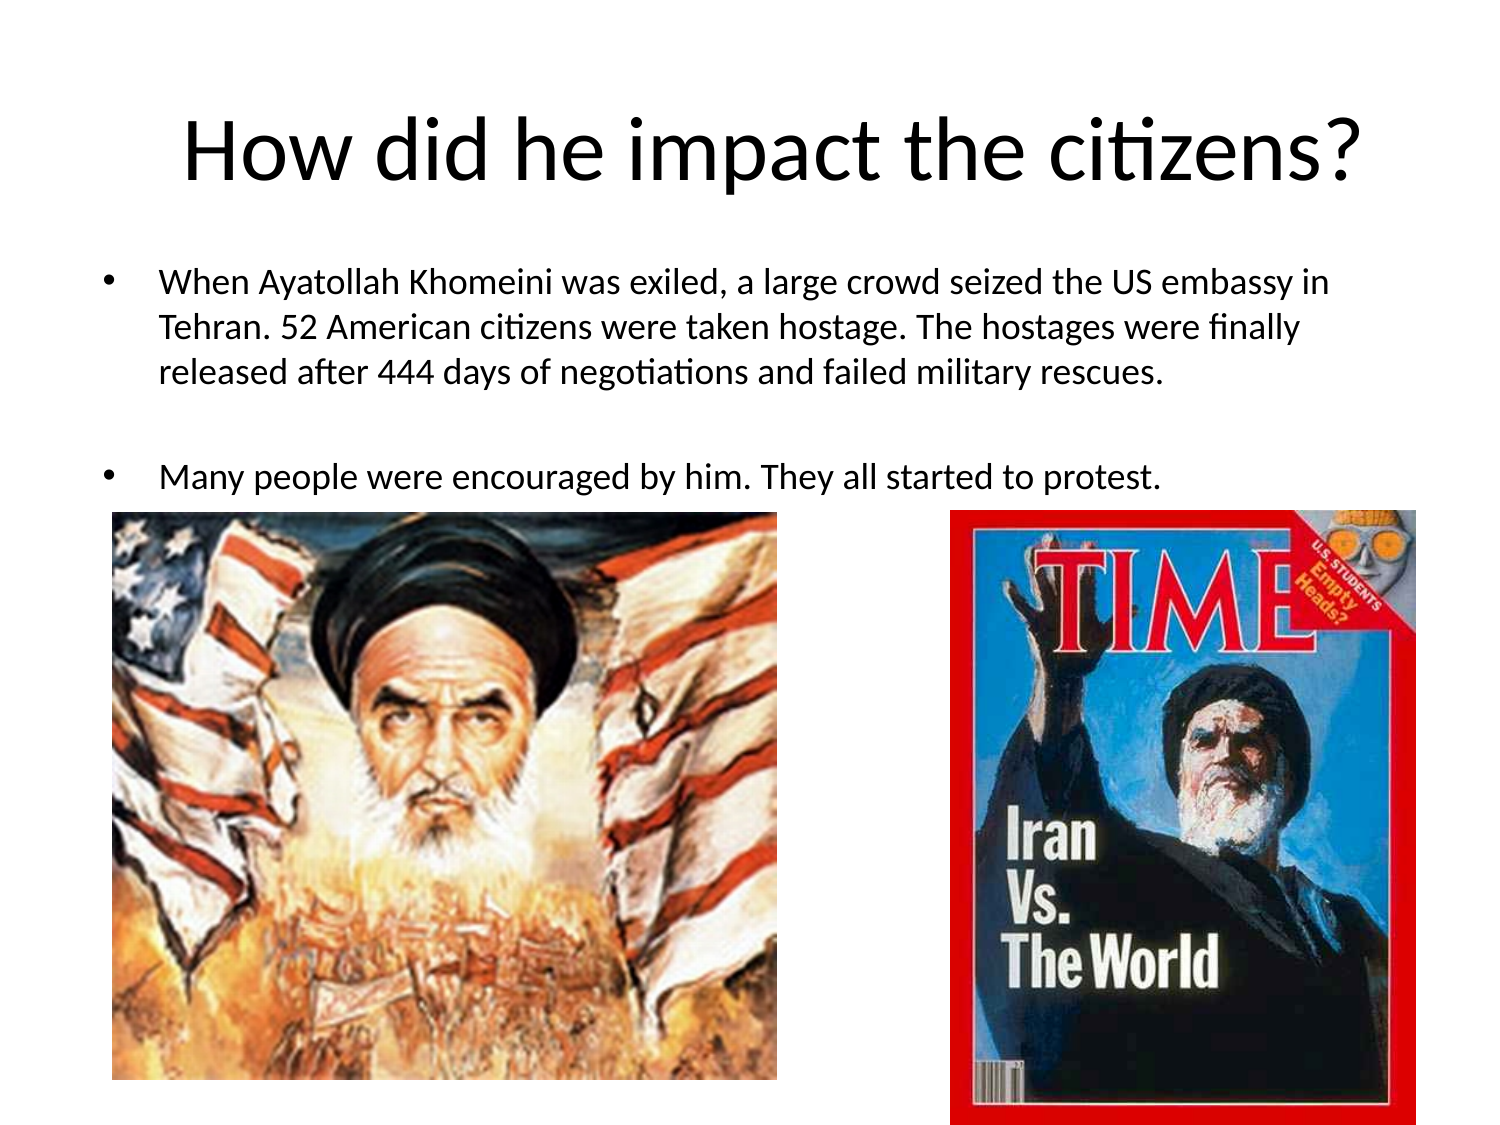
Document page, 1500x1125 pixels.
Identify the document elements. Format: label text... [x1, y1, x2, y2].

list When Ayatollah Khomeini was exiled, a large crowd seized the US embassy in Tehran. 52 American citizens were taken hostage. The hostages were finally released after 444 days of negotiations and failed military rescues. Many people were encouraged by him. They all started to protest. [87, 249, 1438, 993]
title How did he impact the citizens? [99, 50, 1450, 238]
picture [949, 510, 1416, 1125]
picture [112, 512, 777, 1080]
